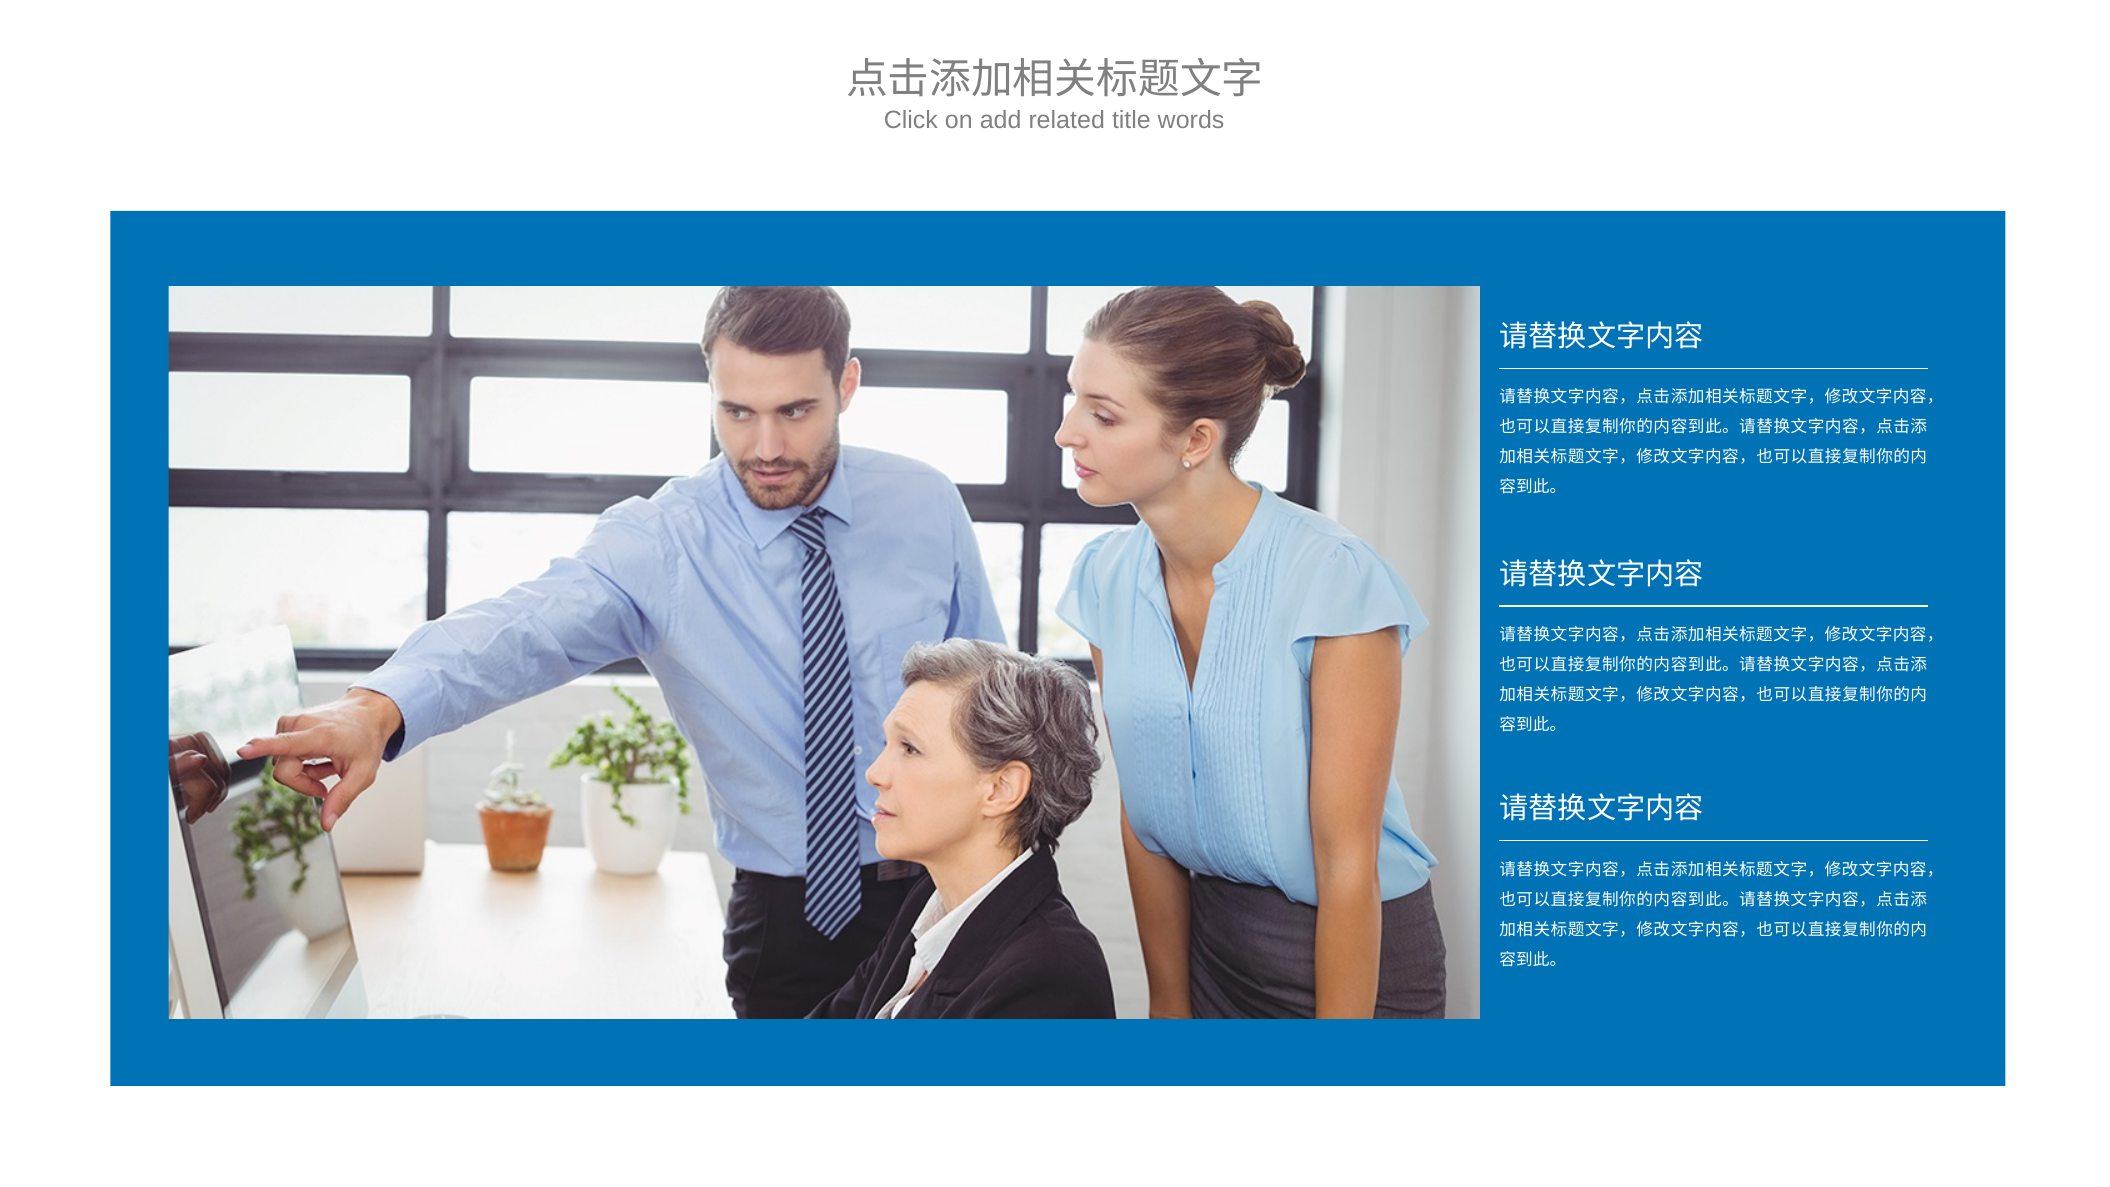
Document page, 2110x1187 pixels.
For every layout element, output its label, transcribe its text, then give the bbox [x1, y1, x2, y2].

text_box 点击添加相关标题文字 [803, 44, 1307, 107]
text_box 请替换文字内容，点击添加相关标题文字，修改文字内容，也可以直接复制你的内容到此。请替换文字内容，点击添加相关标题文字，修改文字内容，也可以直接复制你的内容到此。 [1483, 368, 1944, 527]
text_box 请替换文字内容，点击添加相关标题文字，修改文字内容，也可以直接复制你的内容到此。请替换文字内容，点击添加相关标题文字，修改文字内容，也可以直接复制你的内容到此。 [1483, 840, 1944, 999]
text_box 请替换文字内容 [1483, 309, 1842, 368]
text_box 请替换文字内容 [1483, 781, 1842, 840]
text_box Click on add related title words [864, 95, 1246, 158]
text_box 请替换文字内容 [1483, 547, 1842, 605]
text_box 请替换文字内容，点击添加相关标题文字，修改文字内容，也可以直接复制你的内容到此。请替换文字内容，点击添加相关标题文字，修改文字内容，也可以直接复制你的内容到此。 [1483, 605, 1944, 764]
text_box [168, 285, 1481, 1019]
text_box [109, 210, 2006, 1087]
